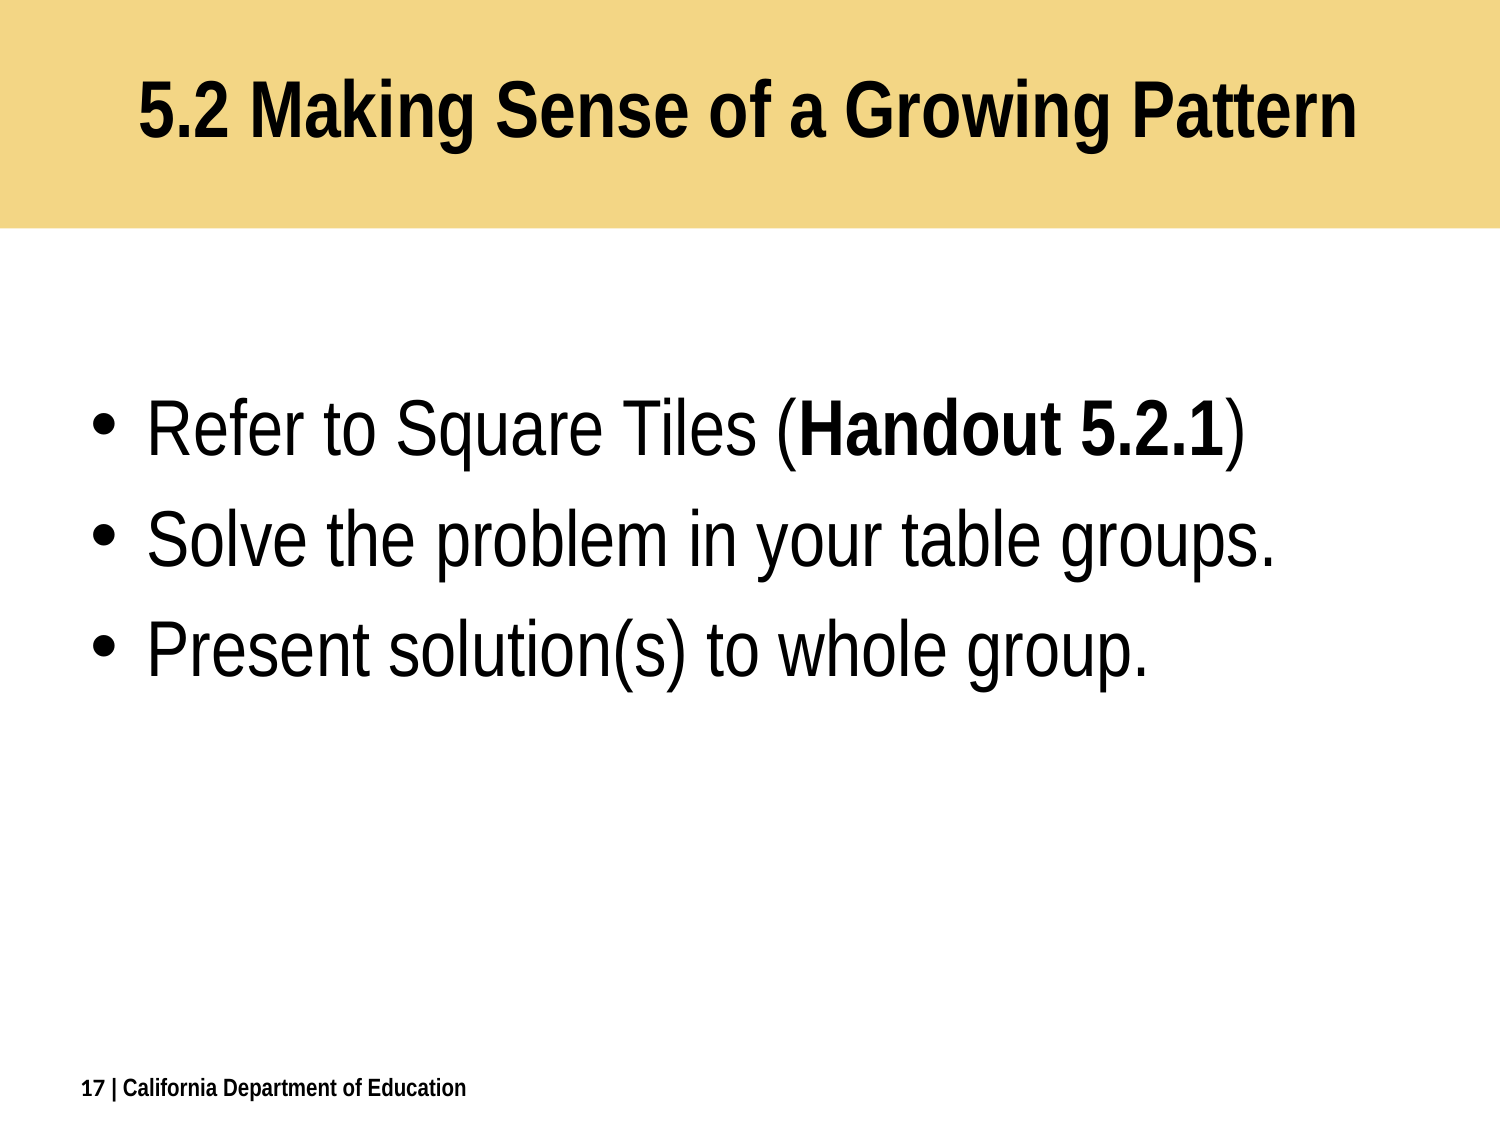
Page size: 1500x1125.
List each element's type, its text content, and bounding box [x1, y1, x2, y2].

title 5.2 Making Sense of a Growing Pattern [75, 11, 1425, 200]
list Refer to Square Tiles (Handout 5.2.1) Solve the problem in your table groups. Present solution(s) to whole group. [75, 262, 1425, 1054]
slide_number 17 [55, 1064, 121, 1124]
footer | California Department of Education [121, 1064, 699, 1124]
